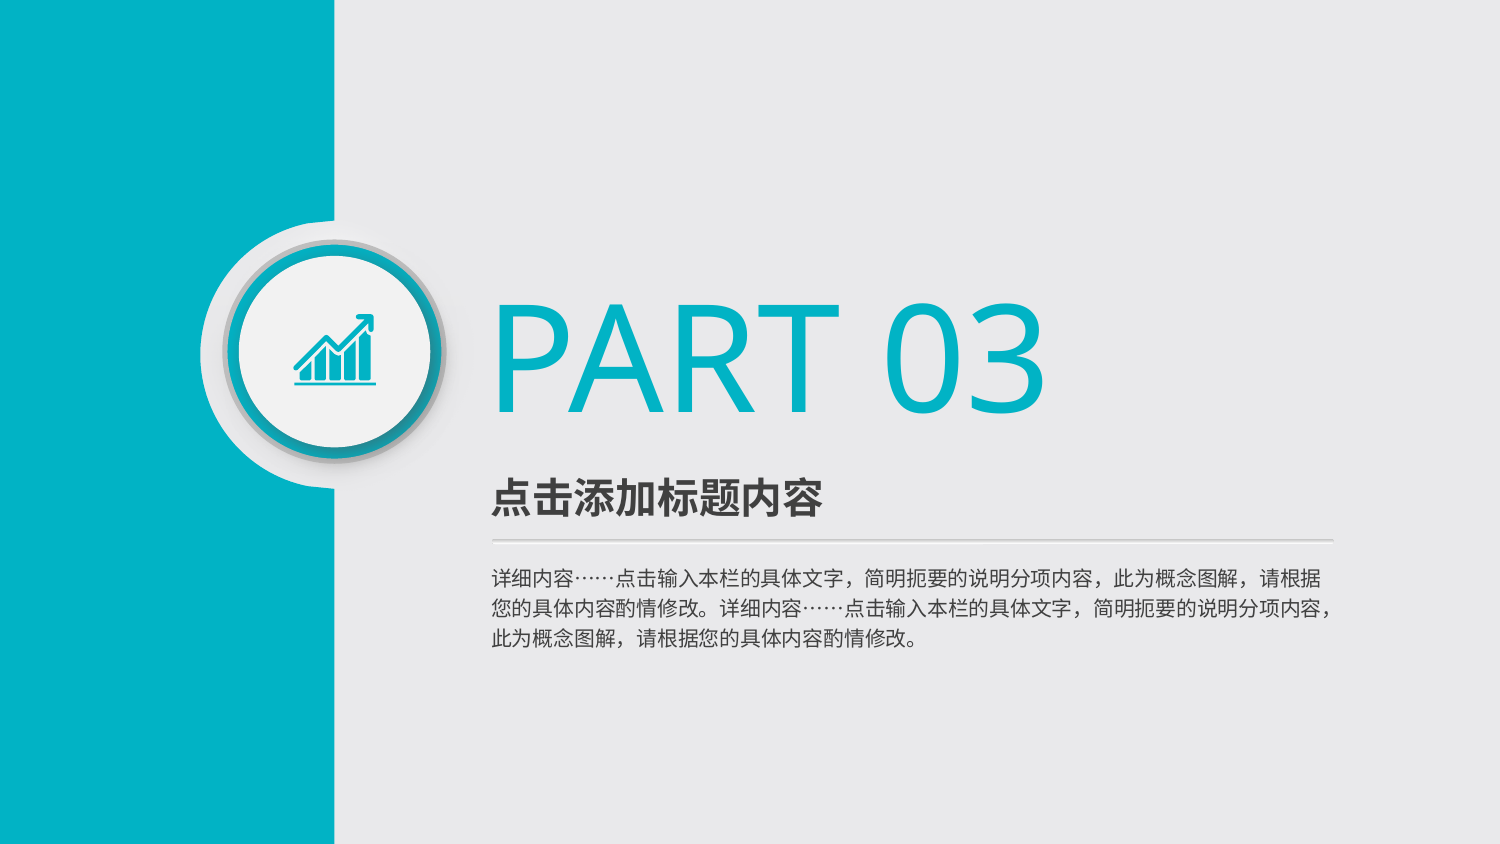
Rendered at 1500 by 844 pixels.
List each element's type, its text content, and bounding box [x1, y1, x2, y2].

text_box [0, 0, 336, 844]
text_box [491, 537, 1335, 546]
text_box 详细内容……点击输入本栏的具体文字，简明扼要的说明分项内容，此为概念图解，请根据您的具体内容酌情修改。详细内容……点击输入本栏的具体文字，简明扼要的说明分项内容，此为概念图解，请根据您的具体内容酌情修改。 [480, 554, 1334, 656]
text_box PART 03 [482, 257, 1066, 449]
text_box 点击添加标题内容 [475, 464, 884, 530]
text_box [292, 314, 376, 386]
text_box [187, 204, 482, 499]
